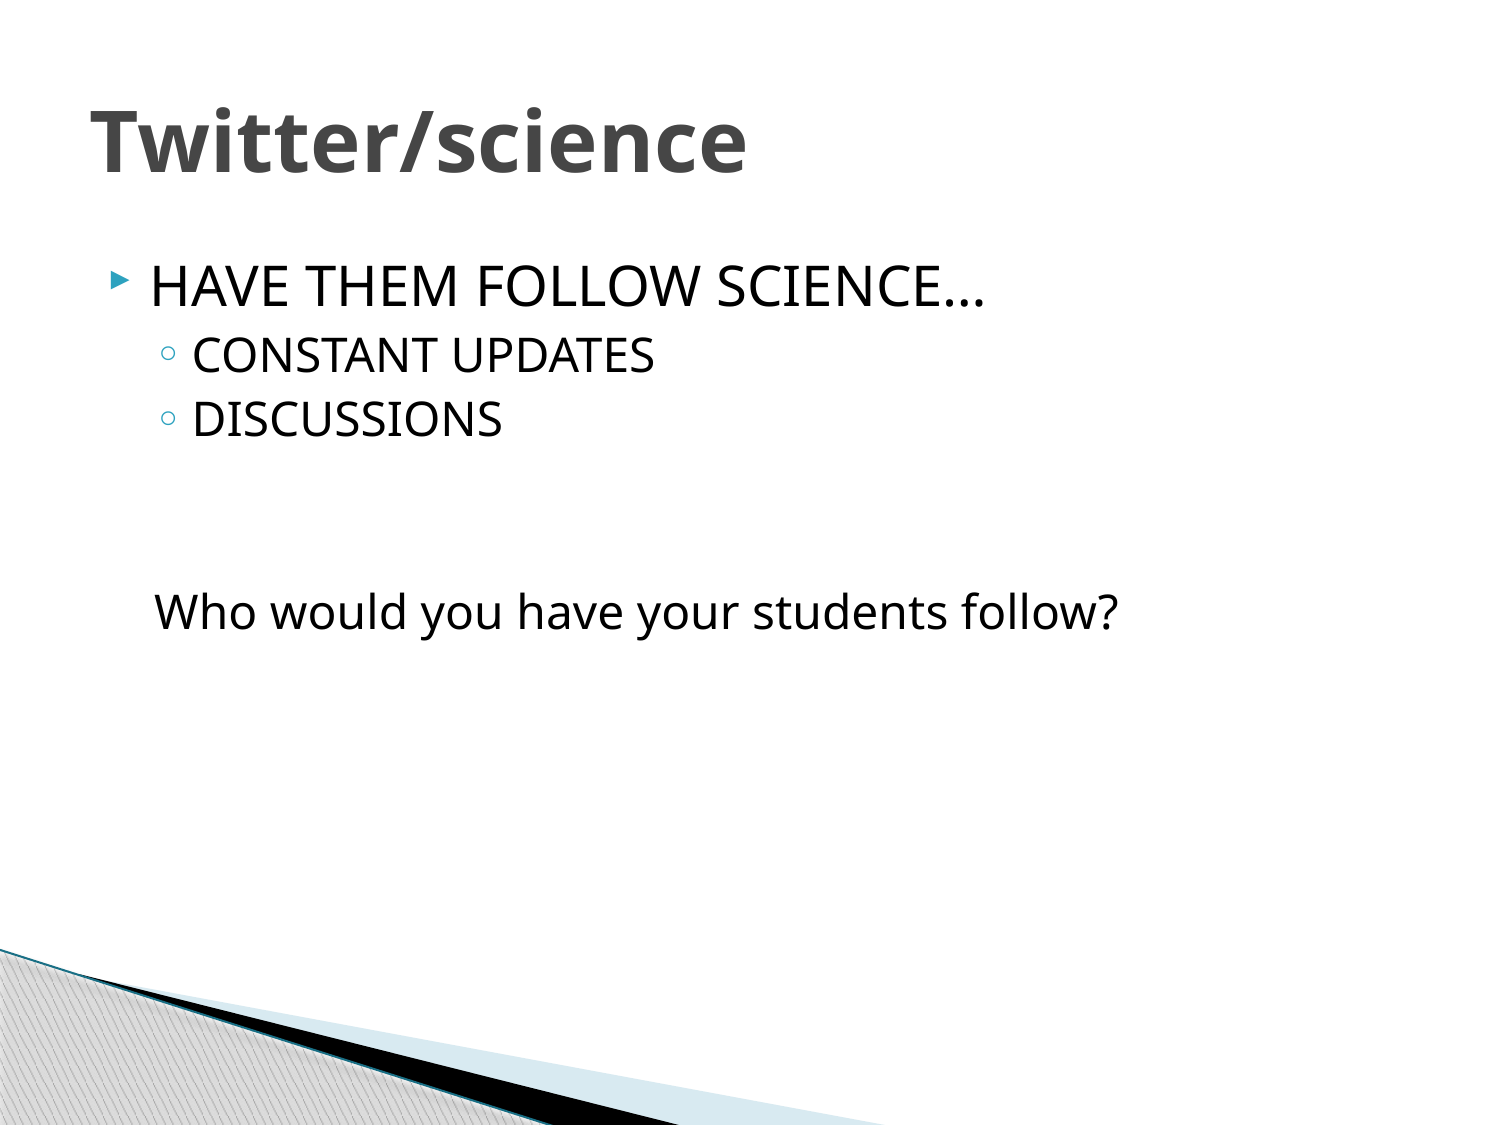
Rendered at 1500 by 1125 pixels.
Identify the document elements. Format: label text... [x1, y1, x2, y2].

title Twitter/science [75, 45, 1425, 233]
list HAVE THEM FOLLOW SCIENCE… CONSTANT UPDATES DISCUSSIONS Who would you have your students follow? [75, 243, 1425, 986]
